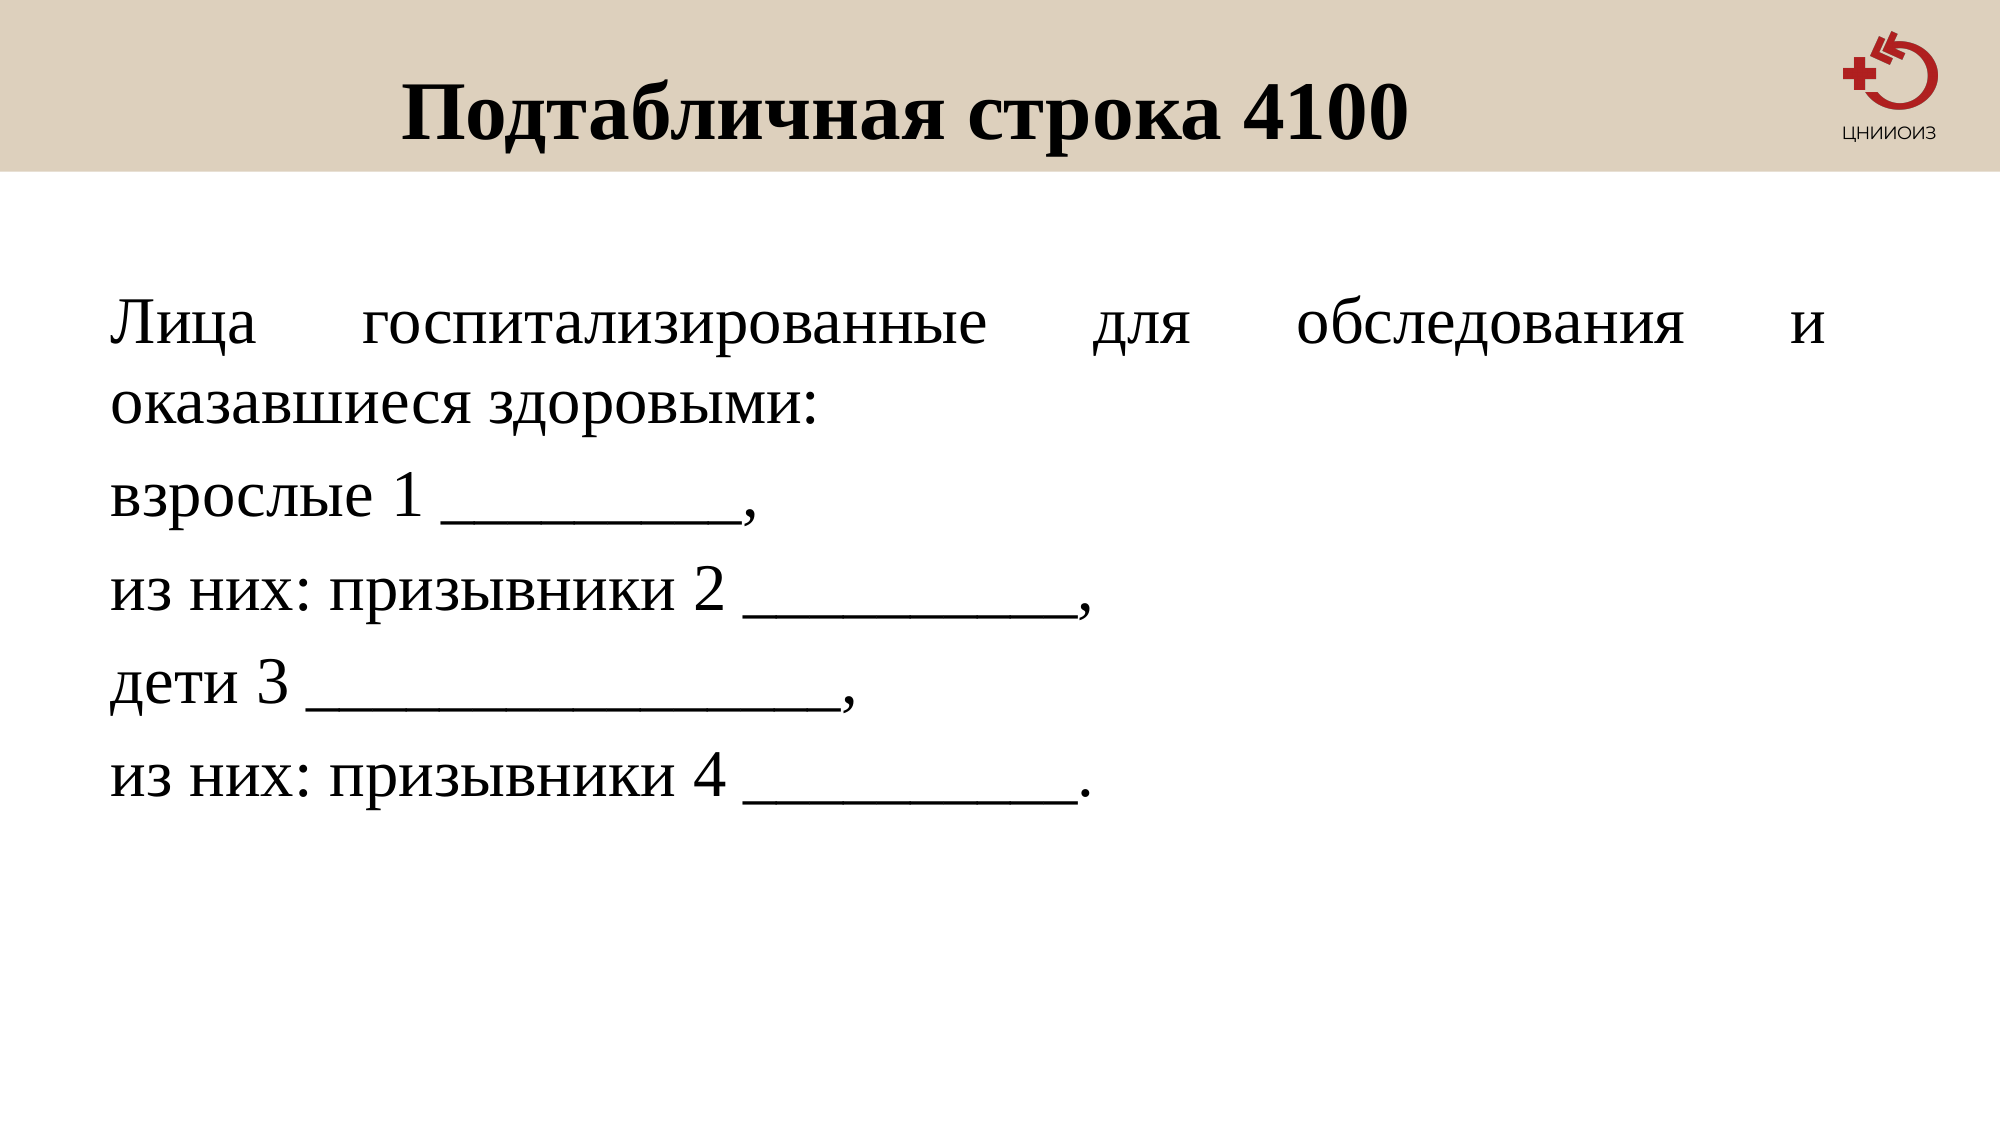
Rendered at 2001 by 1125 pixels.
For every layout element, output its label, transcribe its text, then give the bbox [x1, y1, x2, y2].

text_box [0, 0, 2000, 173]
text_box Лица госпитализированные для обследования и оказавшиеся здоровыми: взрослые 1 _________, из них: призывники 2 __________, дети 3 ________________, из них: призывники 4 __________. [95, 269, 1844, 1020]
picture [1843, 31, 1938, 142]
text_box Подтабличная строка 4100 [230, 40, 1581, 172]
